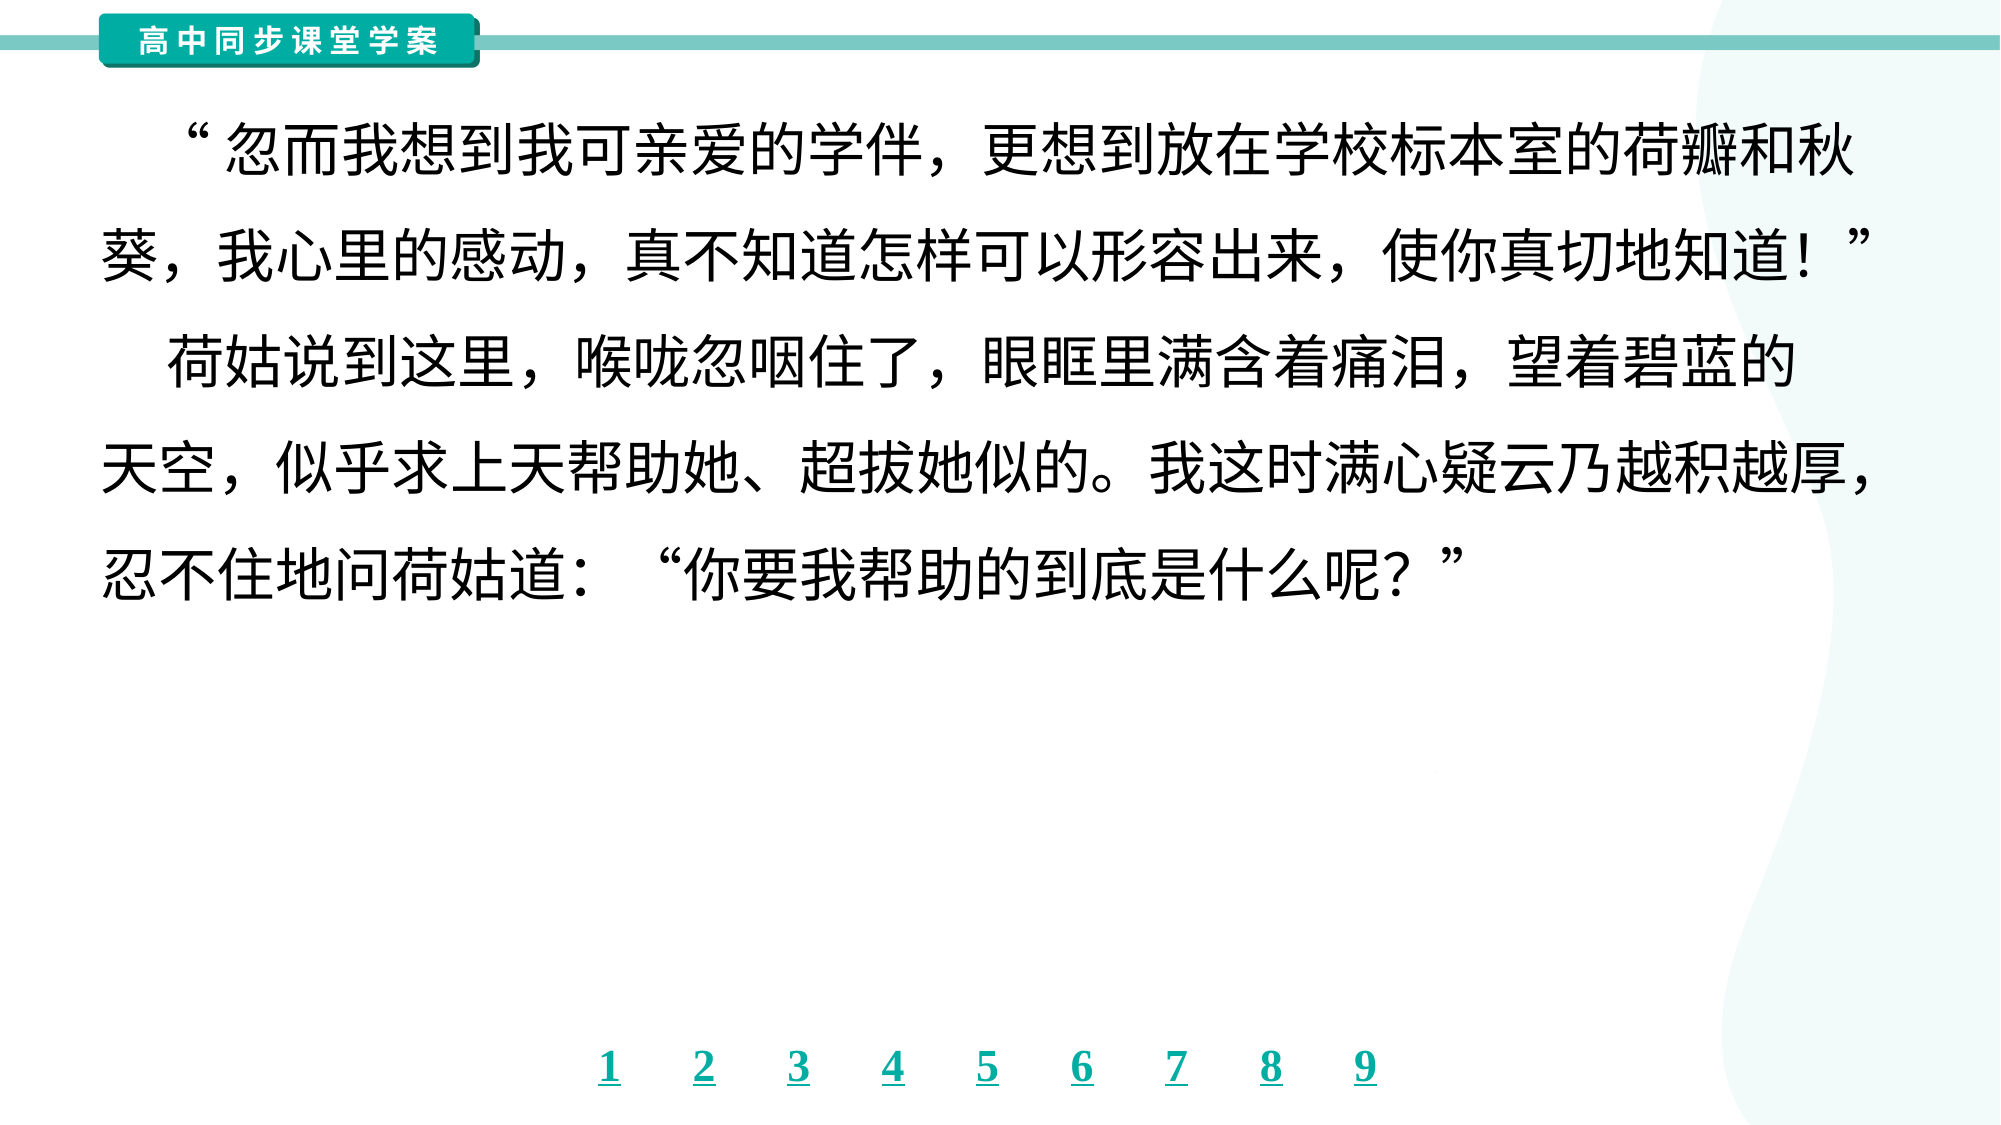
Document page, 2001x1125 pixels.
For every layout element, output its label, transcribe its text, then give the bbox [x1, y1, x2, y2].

text_box “忽而我想到我可亲爱的学伴，更想到放在学校标本室的荷瓣和秋 葵，我心里的感动，真不知道怎样可以形容出来，使你真切地知道！” 荷姑说到这里，喉咙忽咽住了，眼眶里满含着痛泪，望着碧蓝的 天空，似乎求上天帮助她、超拔她似的。我这时满心疑云乃越积越厚， 忍不住地问荷姑道：“你要我帮助的到底是什么呢？” [100, 76, 1899, 608]
picture [0, 0, 2000, 1125]
